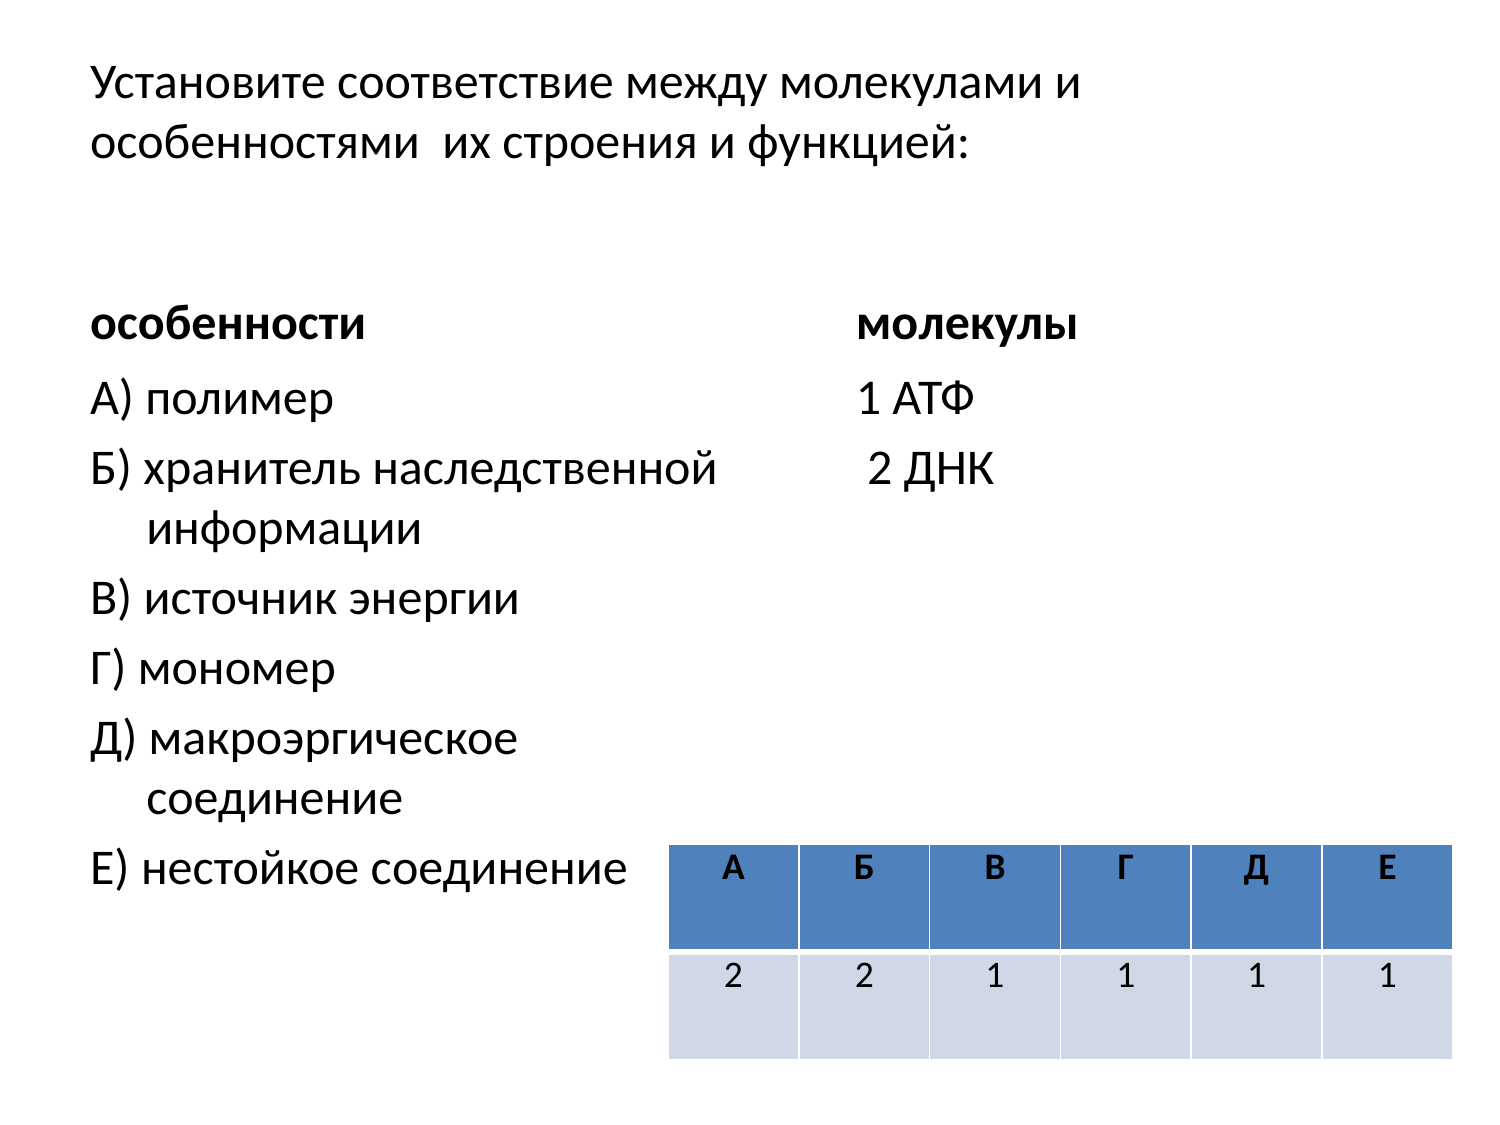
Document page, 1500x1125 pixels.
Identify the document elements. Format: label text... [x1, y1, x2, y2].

list А) полимер Б) хранитель наследственной информации В) источник энергии Г) мономер Д) макроэргическое соединение Е) нестойкое соединение [75, 356, 738, 1005]
list 1 АТФ 2 ДНК [761, 356, 1425, 843]
table_cell 1 [930, 955, 1060, 1059]
table_header Б [800, 845, 929, 949]
table_header Д [1192, 845, 1321, 949]
table_cell 2 [669, 955, 798, 1059]
table_header Е [1323, 845, 1452, 949]
table_cell 1 [1323, 955, 1452, 1059]
table_header Г [1061, 845, 1190, 949]
table_cell 1 [1192, 955, 1321, 1059]
list особенности [75, 251, 738, 356]
table_header В [930, 845, 1060, 949]
list молекулы [761, 251, 1425, 356]
title Установите соответствие между молекулами и особенностями их строения и функцией: [75, 45, 1425, 233]
table_cell 1 [1061, 955, 1190, 1059]
table_header А [669, 845, 798, 949]
table_cell 2 [800, 955, 929, 1059]
